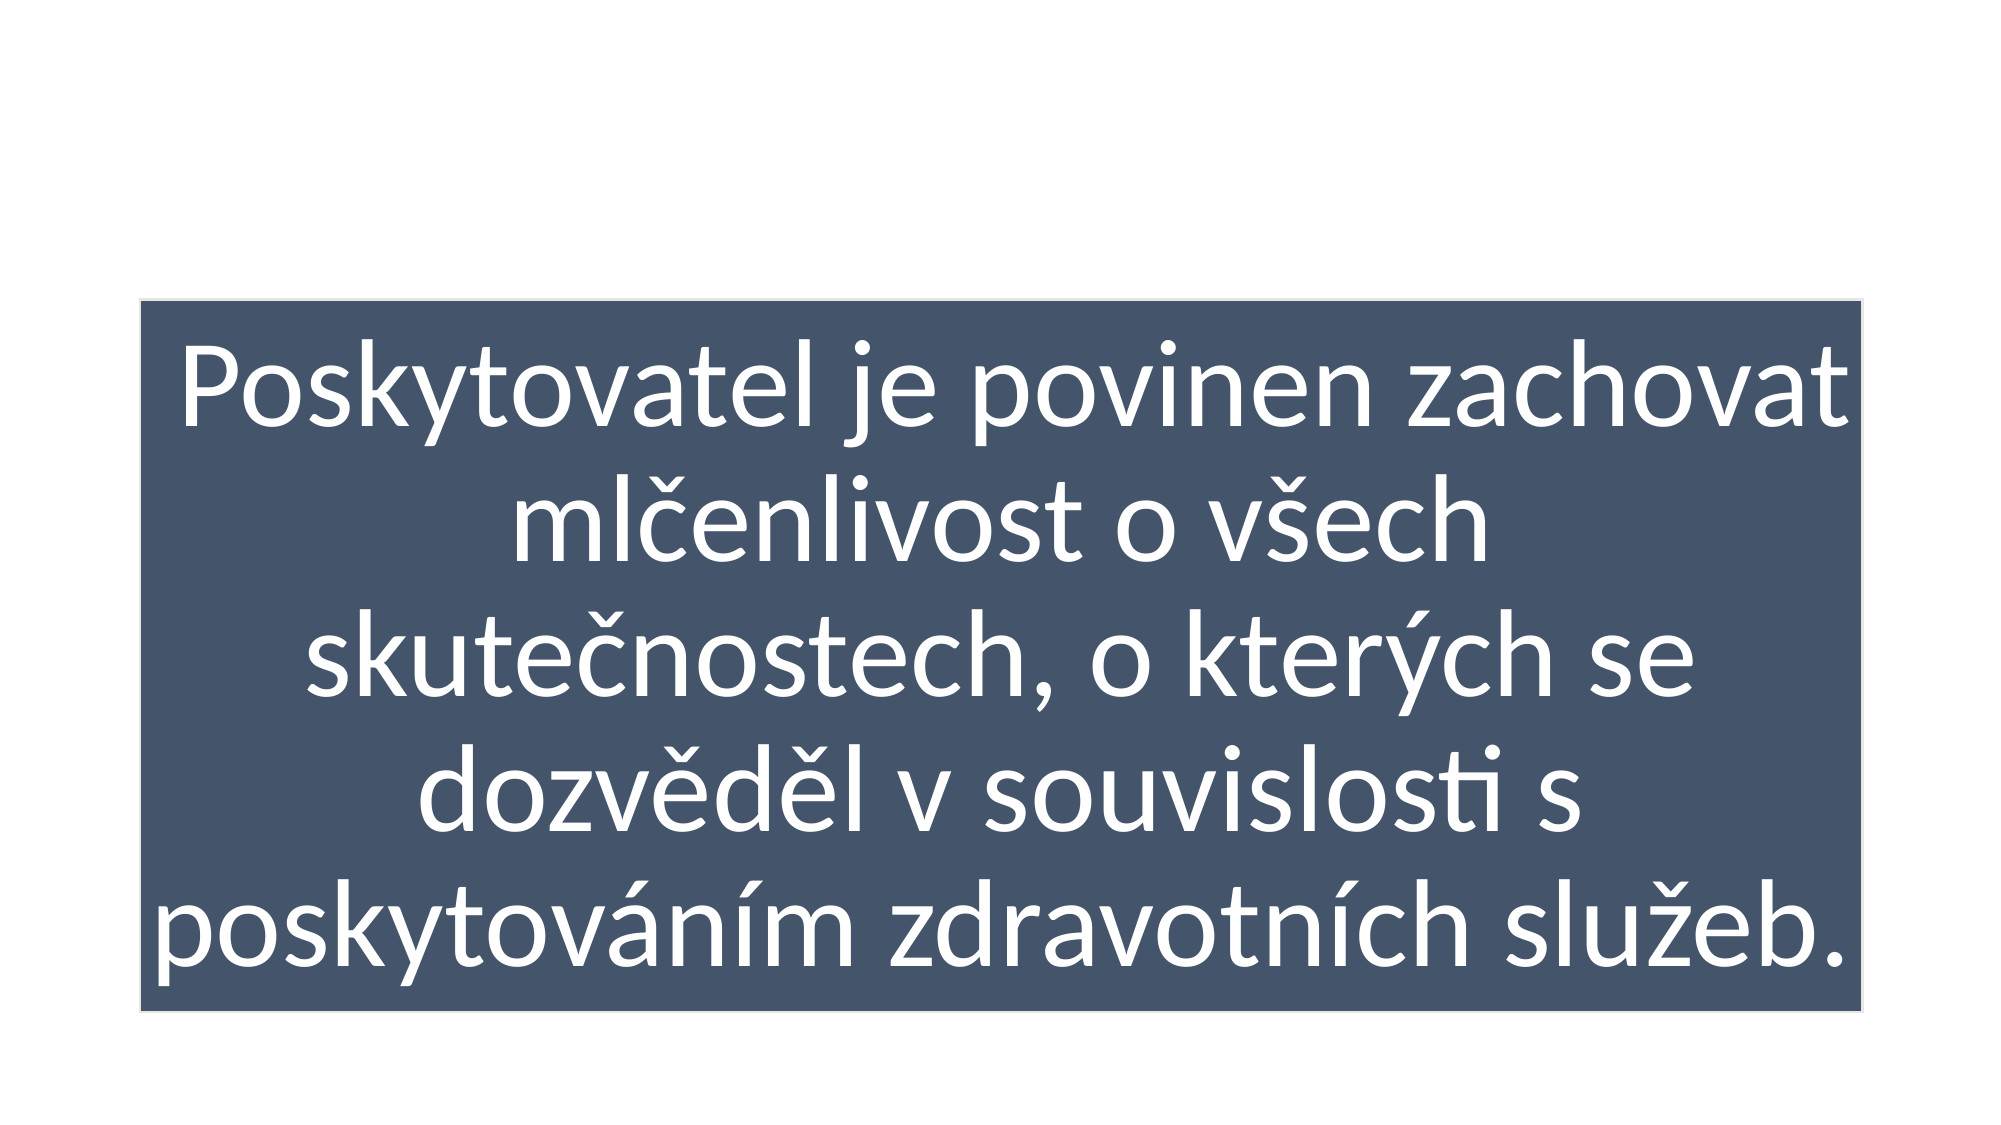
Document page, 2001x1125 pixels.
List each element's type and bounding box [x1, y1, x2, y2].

list [137, 299, 1863, 1014]
